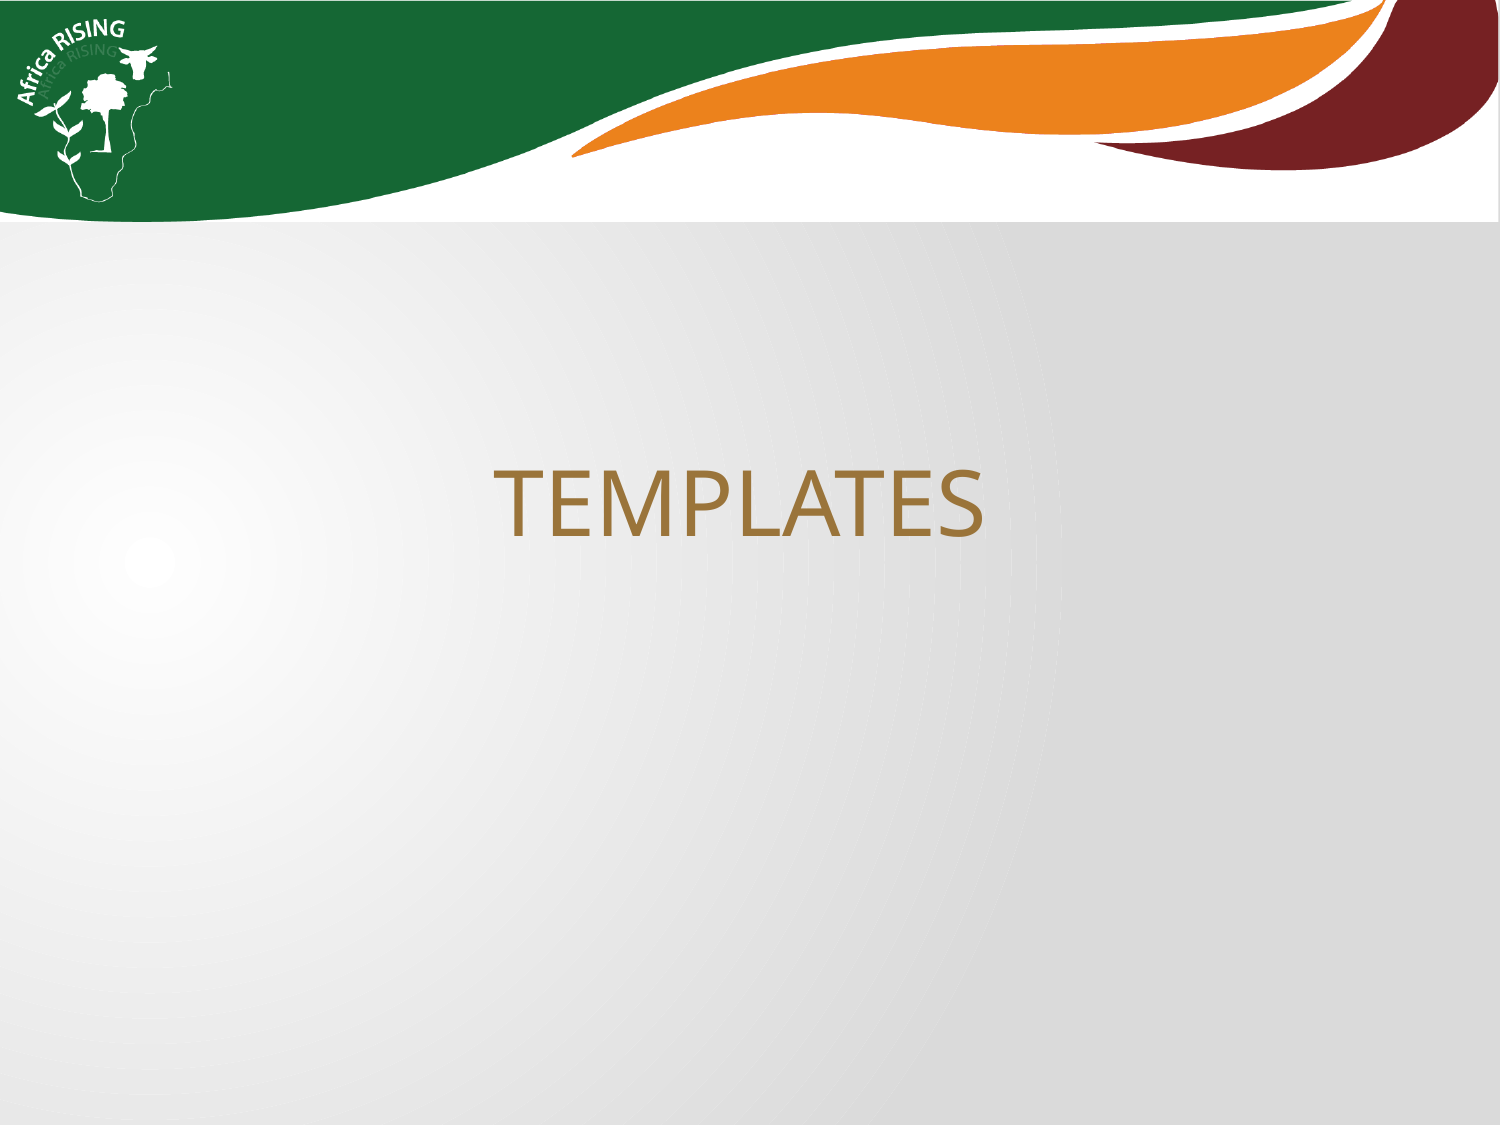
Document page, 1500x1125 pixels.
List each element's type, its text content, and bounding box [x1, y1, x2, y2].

picture [0, 0, 1499, 222]
list TEMPLATES [425, 437, 1038, 563]
